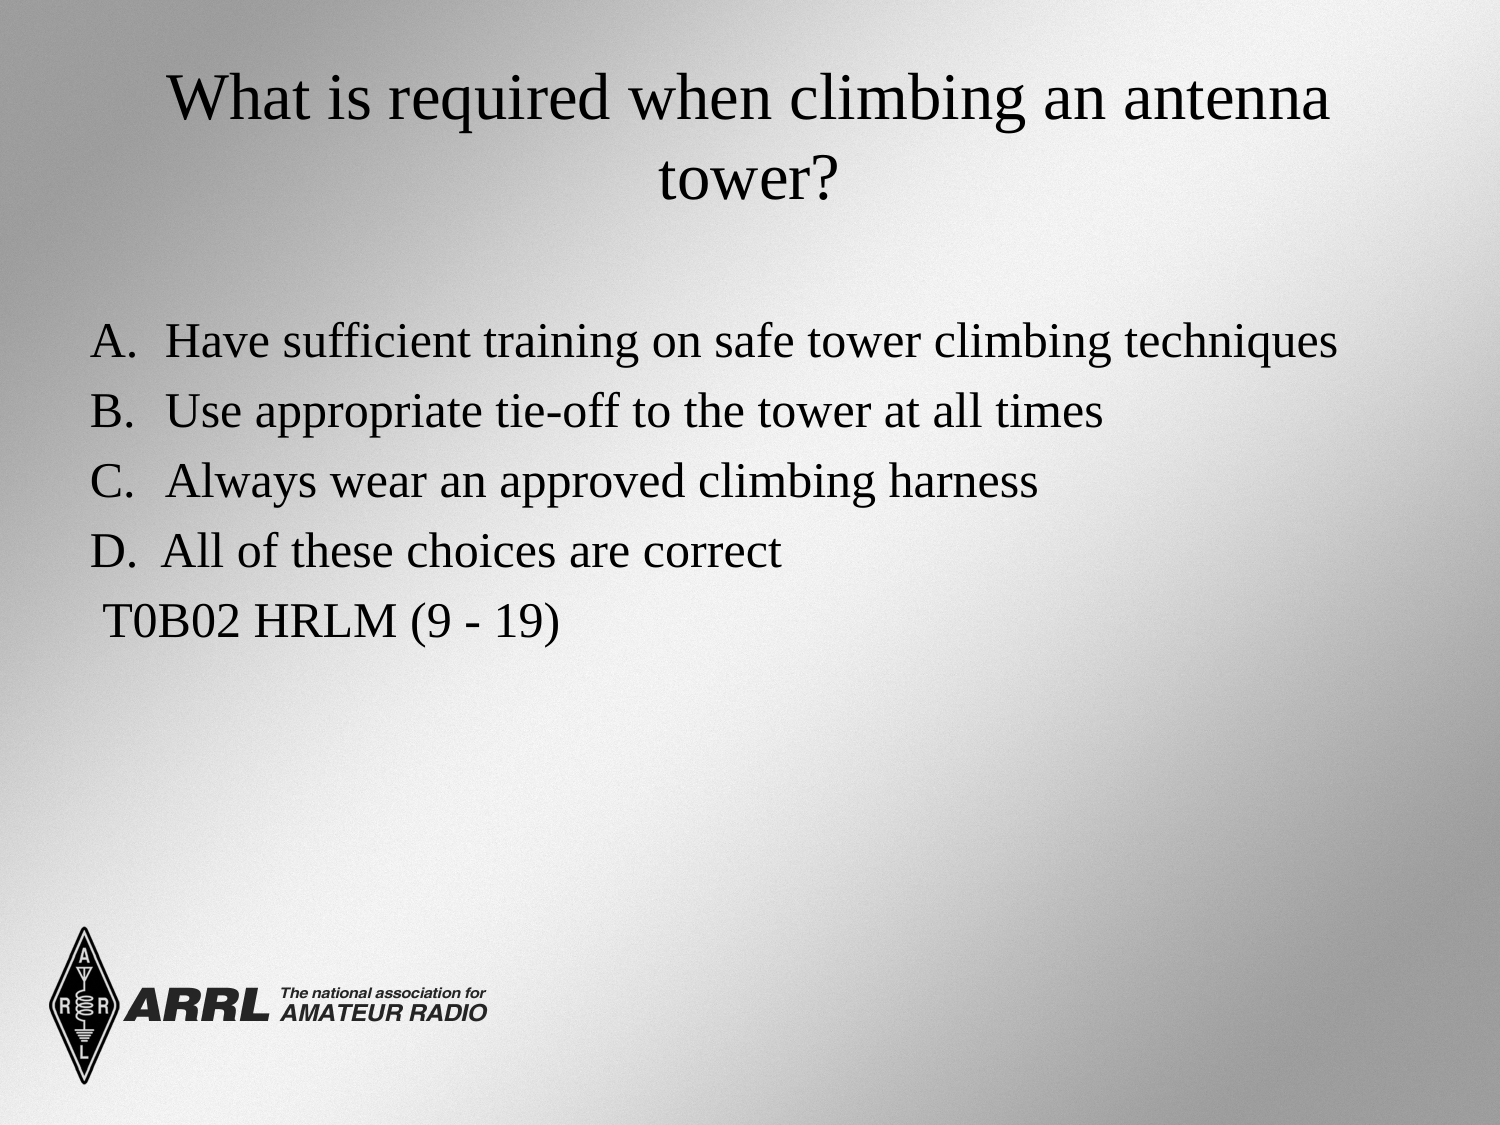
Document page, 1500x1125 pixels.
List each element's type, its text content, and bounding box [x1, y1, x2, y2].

title What is required when climbing an antenna tower? [75, 45, 1425, 233]
picture [0, 0, 1500, 1125]
list Have sufficient training on safe tower climbing techniques Use appropriate tie-off to the tower at all times Always wear an approved climbing harness D. All of these choices are correct T0B02 HRLM (9 - 19) [75, 299, 1425, 1005]
